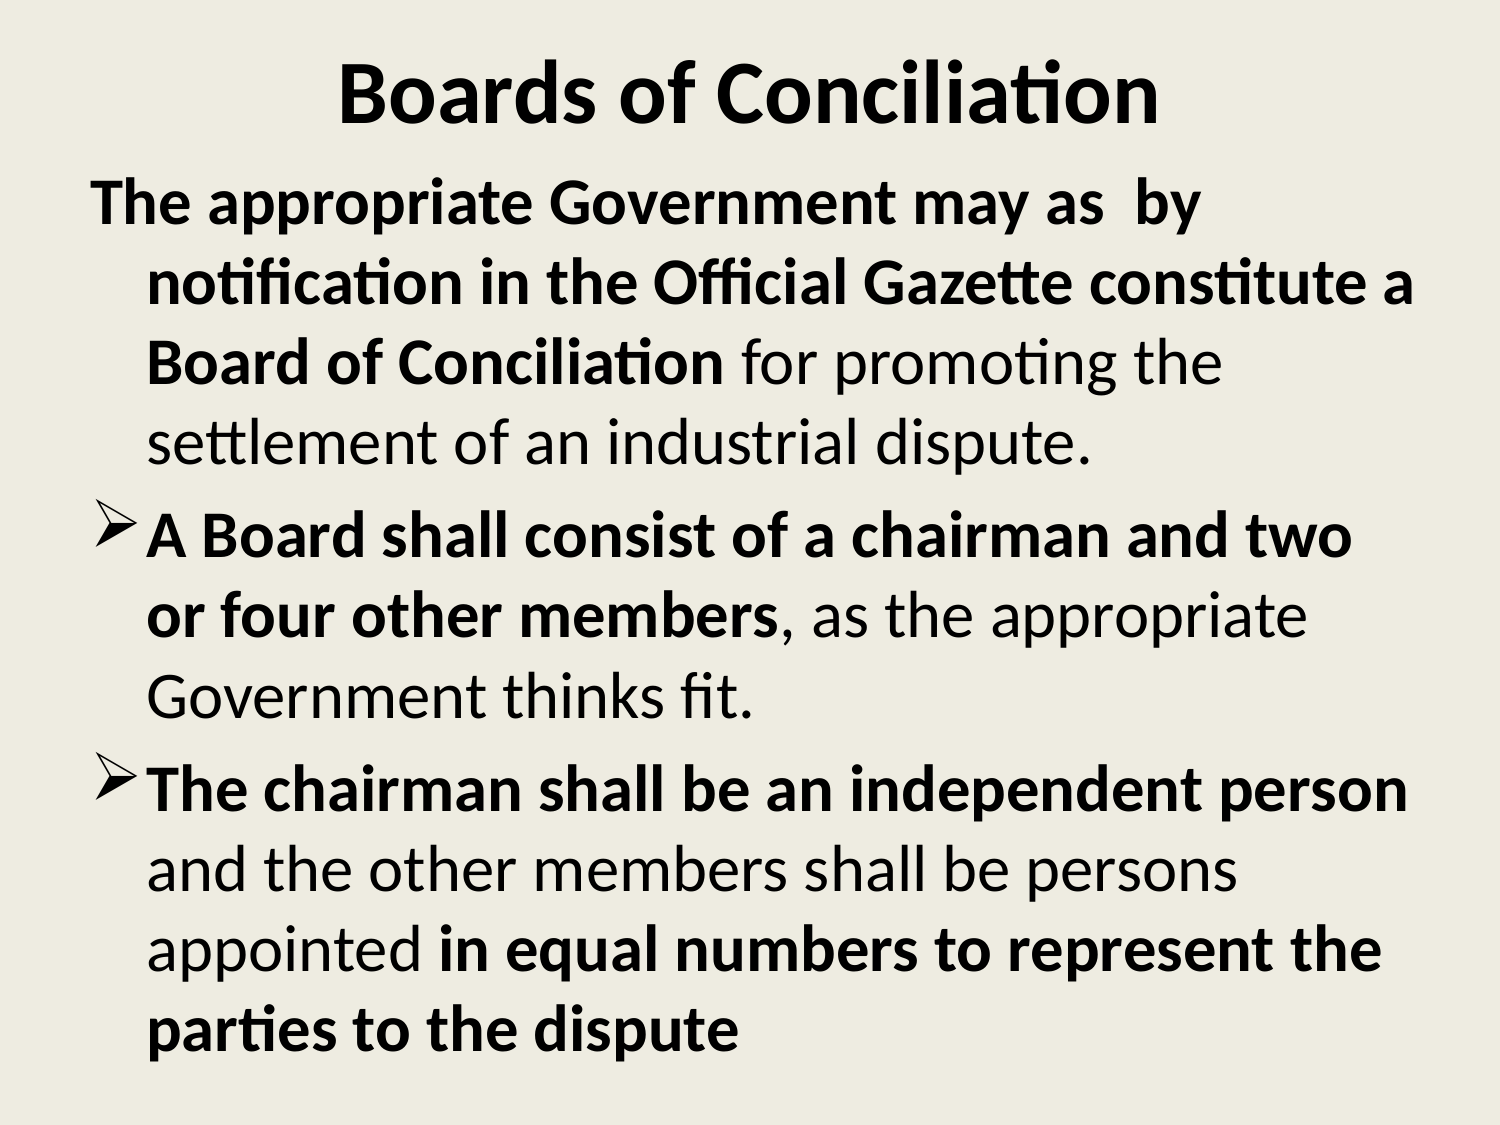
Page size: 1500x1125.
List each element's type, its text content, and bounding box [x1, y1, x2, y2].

list The appropriate Government may as by notification in the Official Gazette constitute a Board of Conciliation for promoting the settlement of an industrial dispute. A Board shall consist of a chairman and two or four other members, as the appropriate Government thinks fit. The chairman shall be an independent person and the other members shall be persons appointed in equal numbers to represent the parties to the dispute [75, 149, 1438, 1088]
title Boards of Conciliation [75, 24, 1425, 149]
